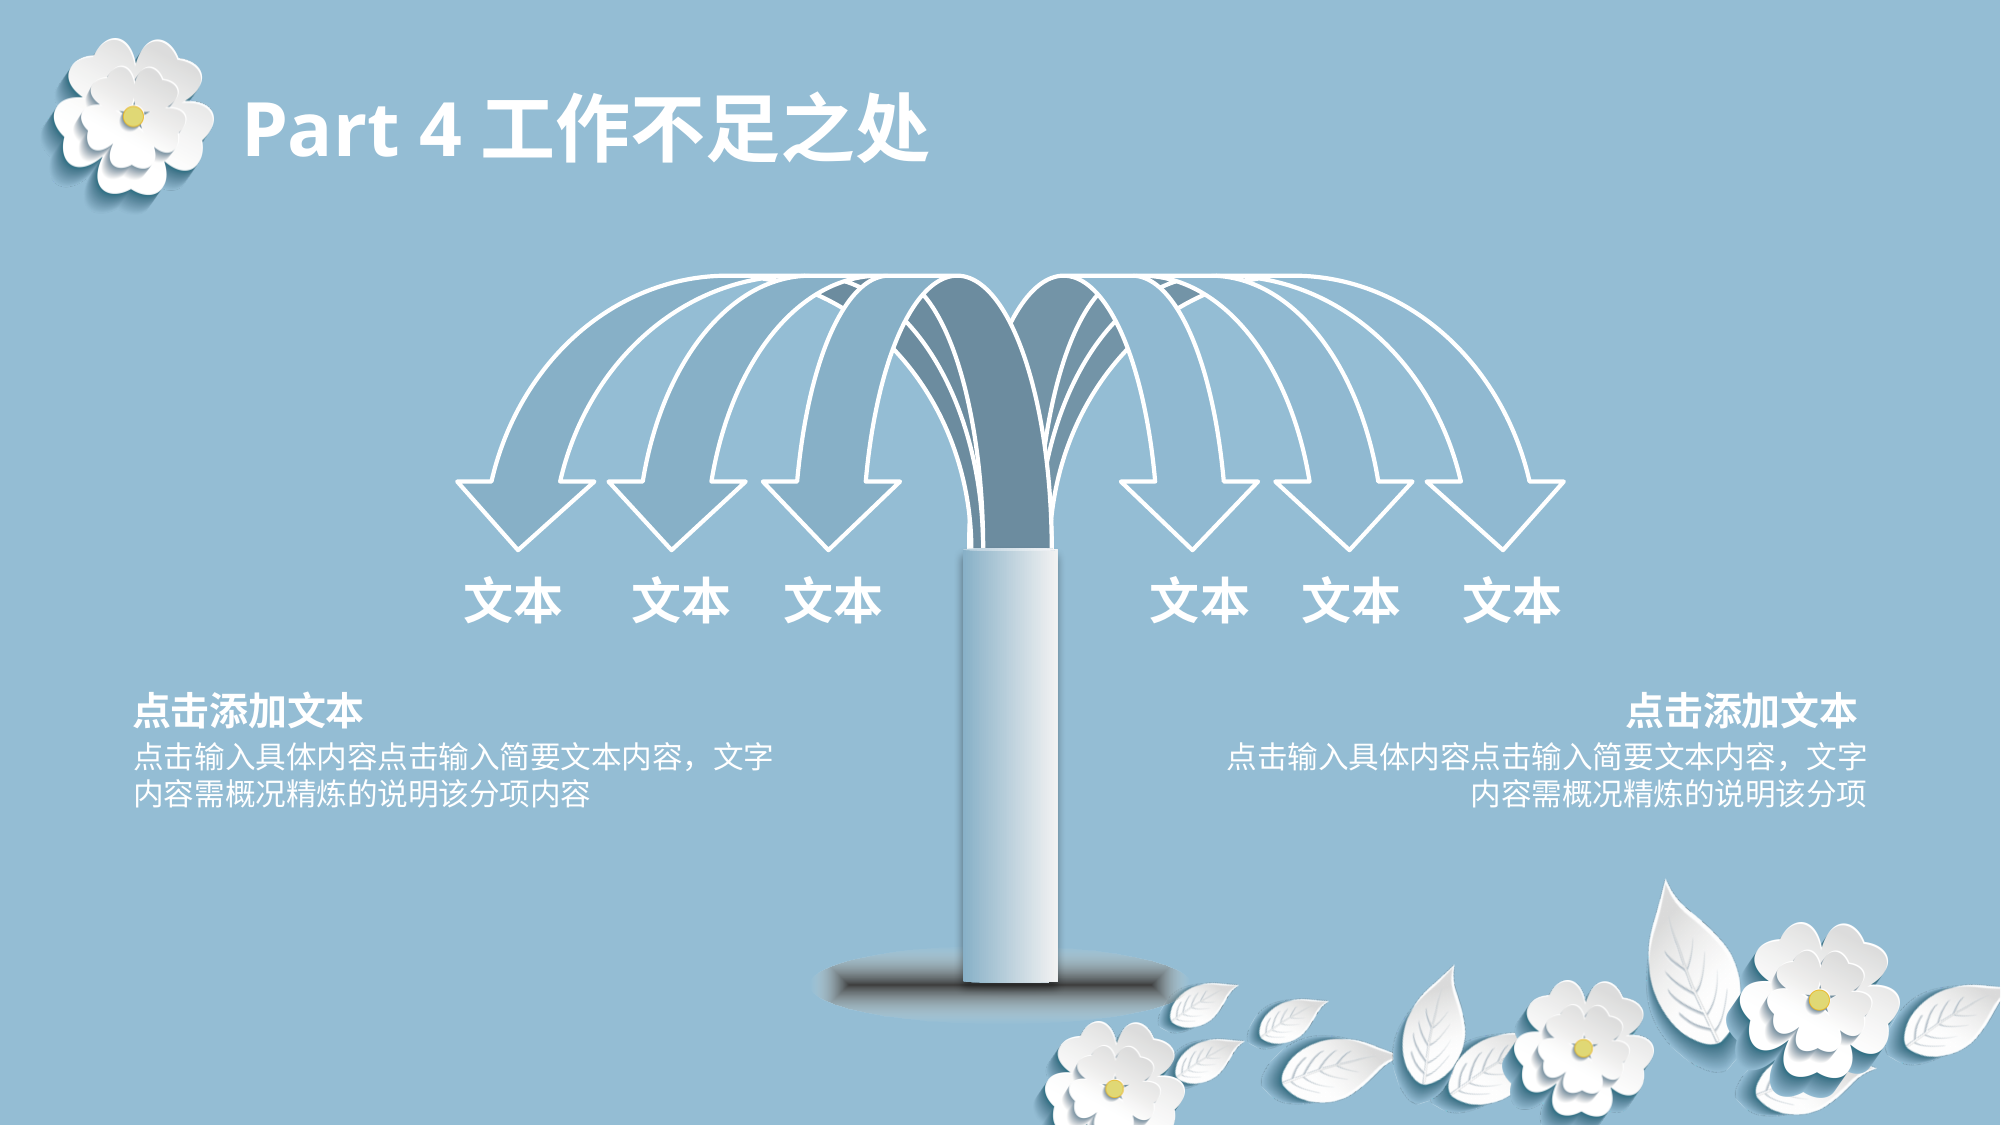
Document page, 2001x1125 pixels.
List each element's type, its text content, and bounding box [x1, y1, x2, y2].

picture [1033, 958, 1244, 1125]
picture [40, 38, 214, 215]
text_box 文本 [768, 562, 899, 638]
text_box [962, 551, 1058, 983]
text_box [1191, 678, 1882, 820]
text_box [449, 275, 1052, 551]
text_box [809, 946, 1191, 1024]
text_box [1052, 275, 1572, 551]
picture [1244, 879, 2001, 1125]
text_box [115, 678, 810, 820]
text_box 文本 [1135, 562, 1266, 638]
text_box 文本 [449, 562, 579, 638]
text_box 文本 [616, 562, 747, 638]
text_box 文本 [1286, 562, 1416, 638]
text_box 文本 [1448, 562, 1578, 638]
text_box Part 4工作不足之处 [226, 74, 946, 179]
